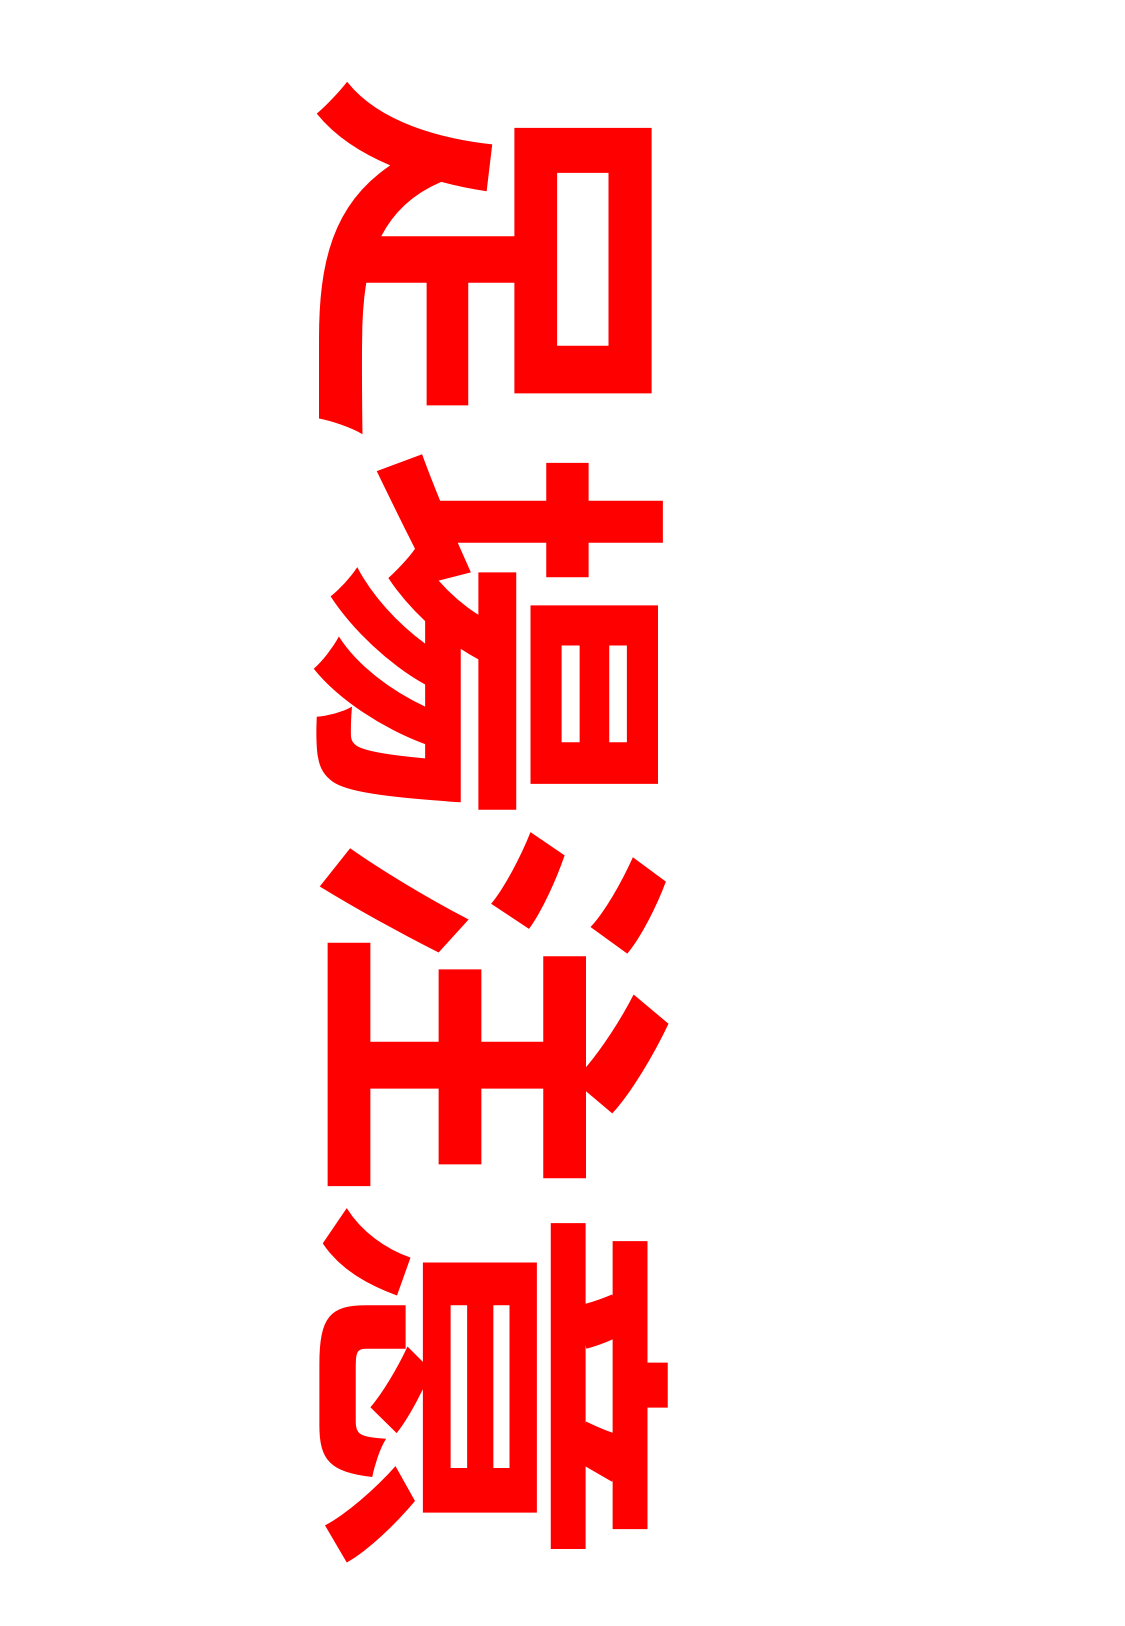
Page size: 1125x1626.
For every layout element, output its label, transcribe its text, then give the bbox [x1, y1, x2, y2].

text_box 足場注意 [267, 29, 752, 1614]
